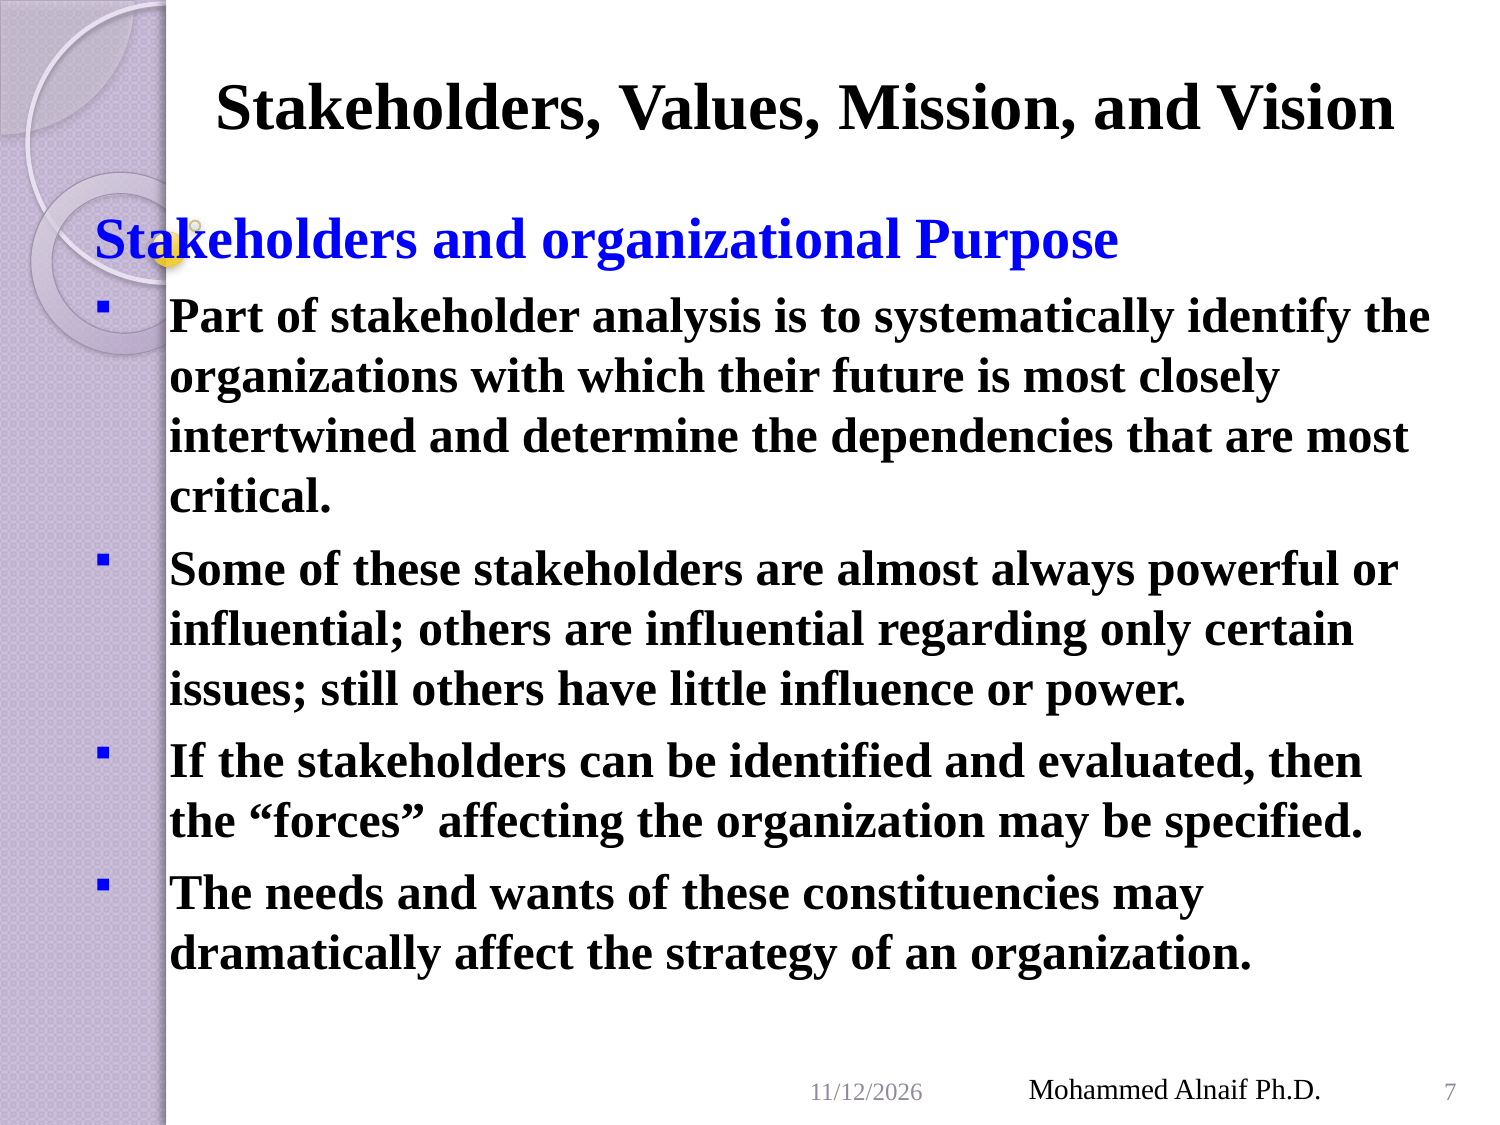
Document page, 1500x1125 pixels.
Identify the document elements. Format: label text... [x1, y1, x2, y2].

slide_number 7 [1413, 1034, 1488, 1113]
footer Mohammed Alnaif Ph.D. [937, 1038, 1413, 1113]
subtitle Stakeholders and organizational Purpose Part of stakeholder analysis is to systematically identify the organizations with which their future is most closely intertwined and determine the dependencies that are most critical. Some of these stakeholders are almost always powerful or influential; others are influential regarding only certain issues; still others have little influence or power. If the stakeholders can be identified and evaluated, then the “forces” affecting the organization may be specified. The needs and wants of these constituencies may dramatically affect the strategy of an organization. [75, 200, 1450, 1038]
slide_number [587, 1038, 937, 1113]
title Stakeholders, Values, Mission, and Vision [162, 37, 1450, 150]
